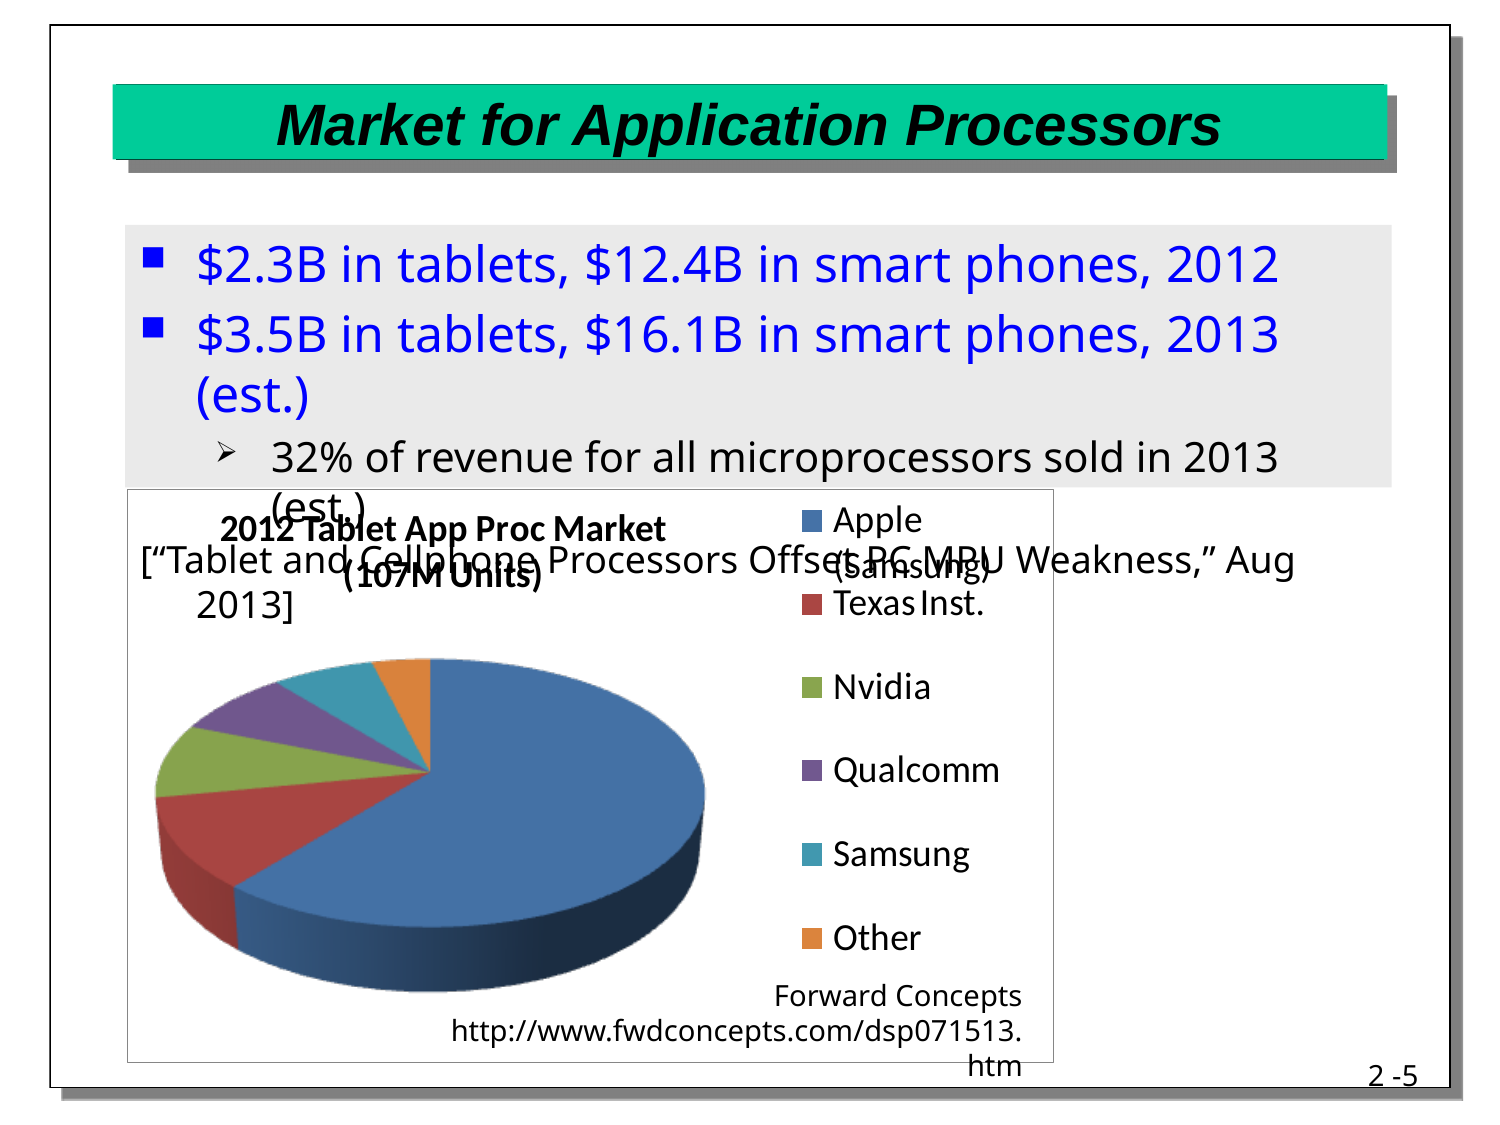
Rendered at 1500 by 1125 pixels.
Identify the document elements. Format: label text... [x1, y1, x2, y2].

text_box $2.3B in tablets, $12.4B in smart phones, 2012 $3.5B in tablets, $16.1B in smart phones, 2013 (est.) 32% of revenue for all microprocessors sold in 2013 (est.) [“Tablet and Cellphone Processors Offset PC MPU Weakness,” Aug 2013] [125, 224, 1392, 488]
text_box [118, 480, 1061, 1069]
title Market for Application Processors [112, 84, 1388, 160]
text_box Forward Concepts http://www.fwdconcepts.com/dsp071513.htm [424, 1076, 1038, 1090]
